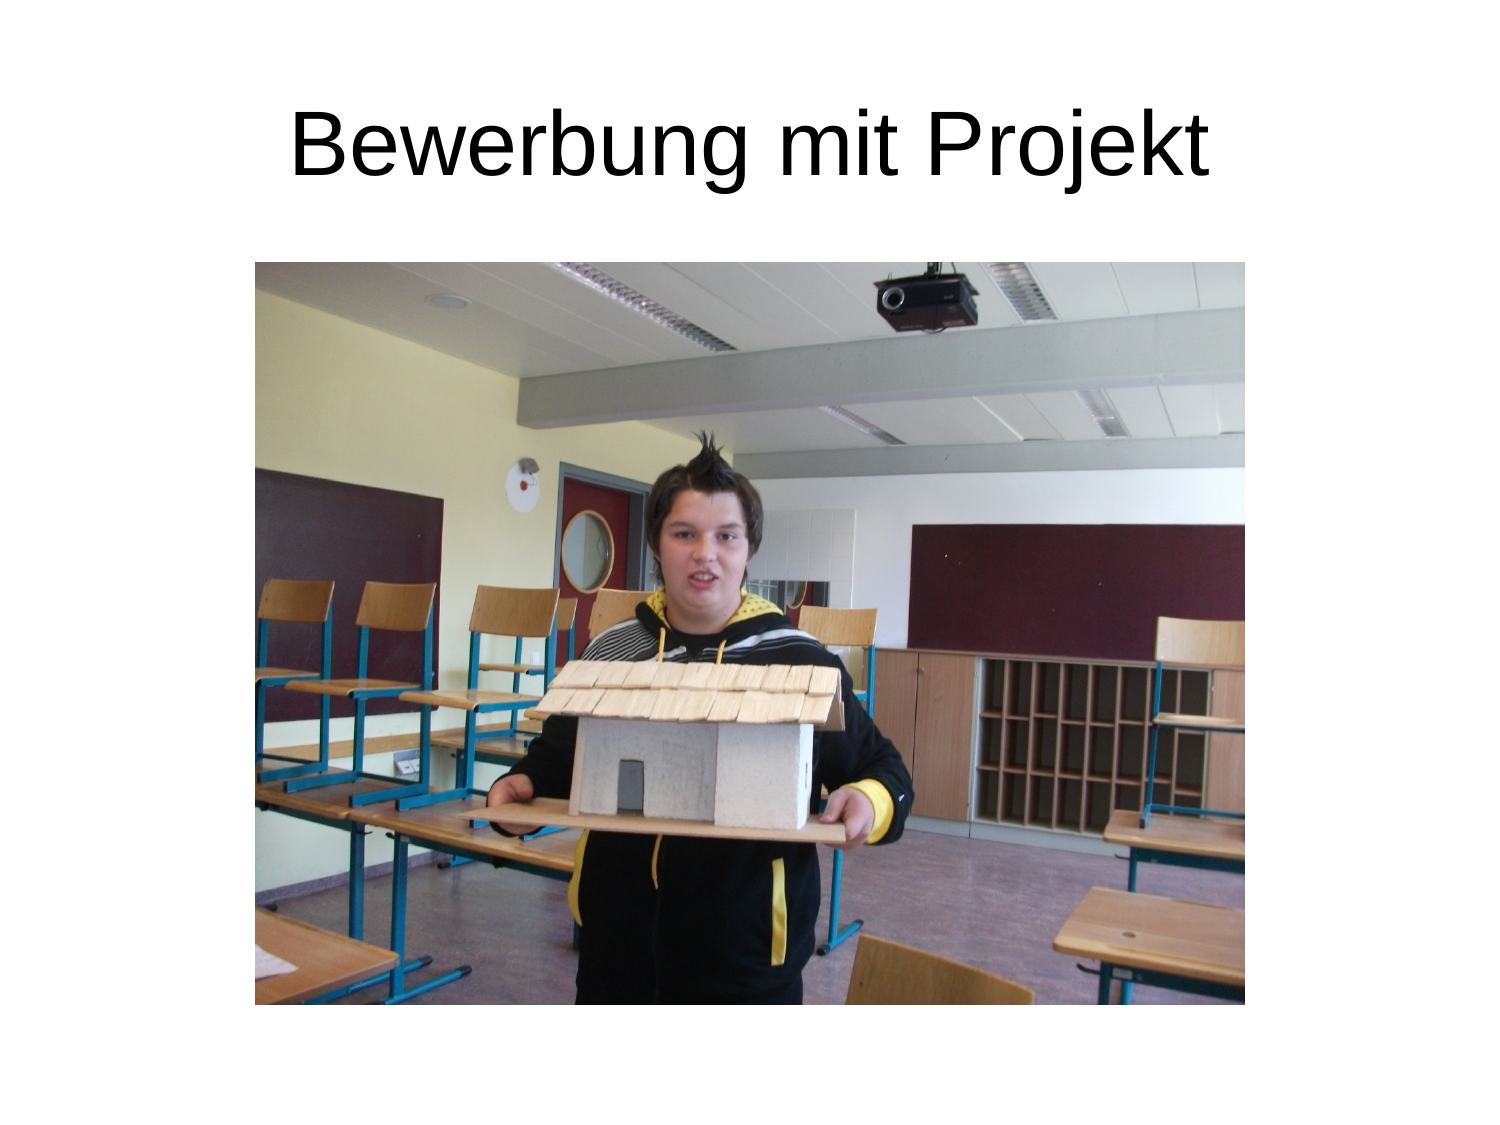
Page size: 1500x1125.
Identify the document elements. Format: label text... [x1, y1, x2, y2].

title Bewerbung mit Projekt [74, 44, 1426, 233]
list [254, 262, 1246, 1006]
